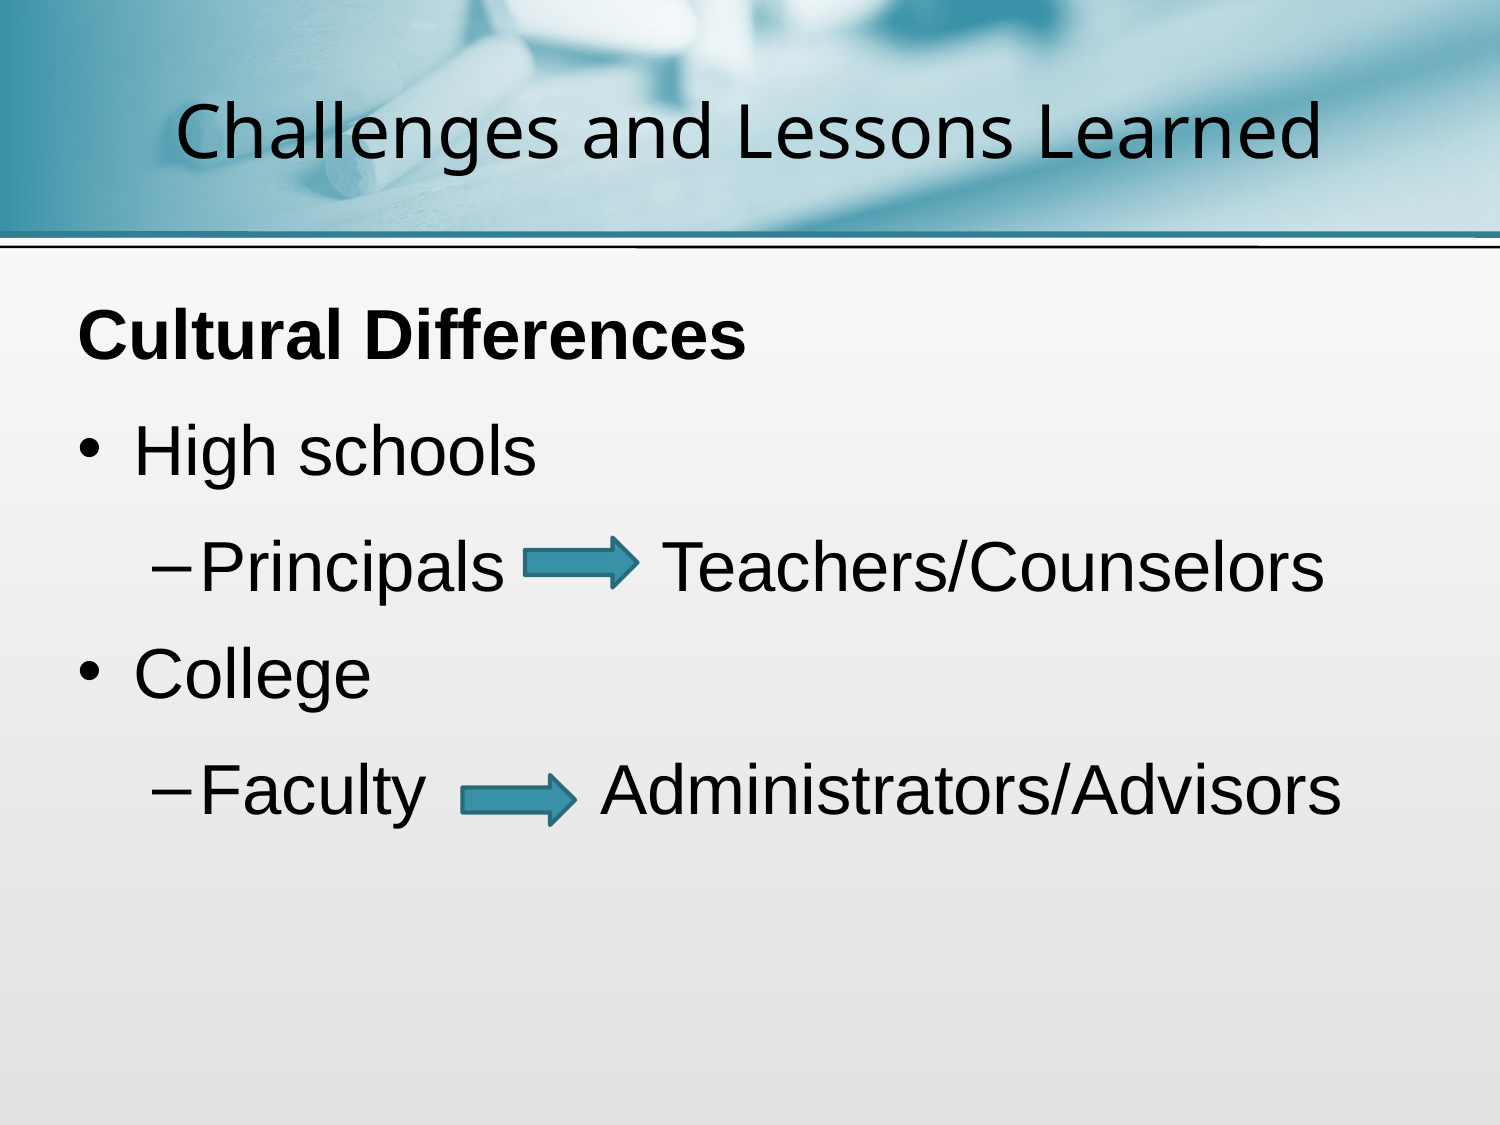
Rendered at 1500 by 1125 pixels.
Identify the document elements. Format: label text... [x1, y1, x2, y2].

title Challenges and Lessons Learned [24, 24, 1475, 233]
text_box [522, 535, 640, 590]
text_box [460, 773, 578, 827]
list Cultural Differences High schools Principals Teachers/Counselors College Faculty Administrators/Advisors [62, 281, 1475, 944]
